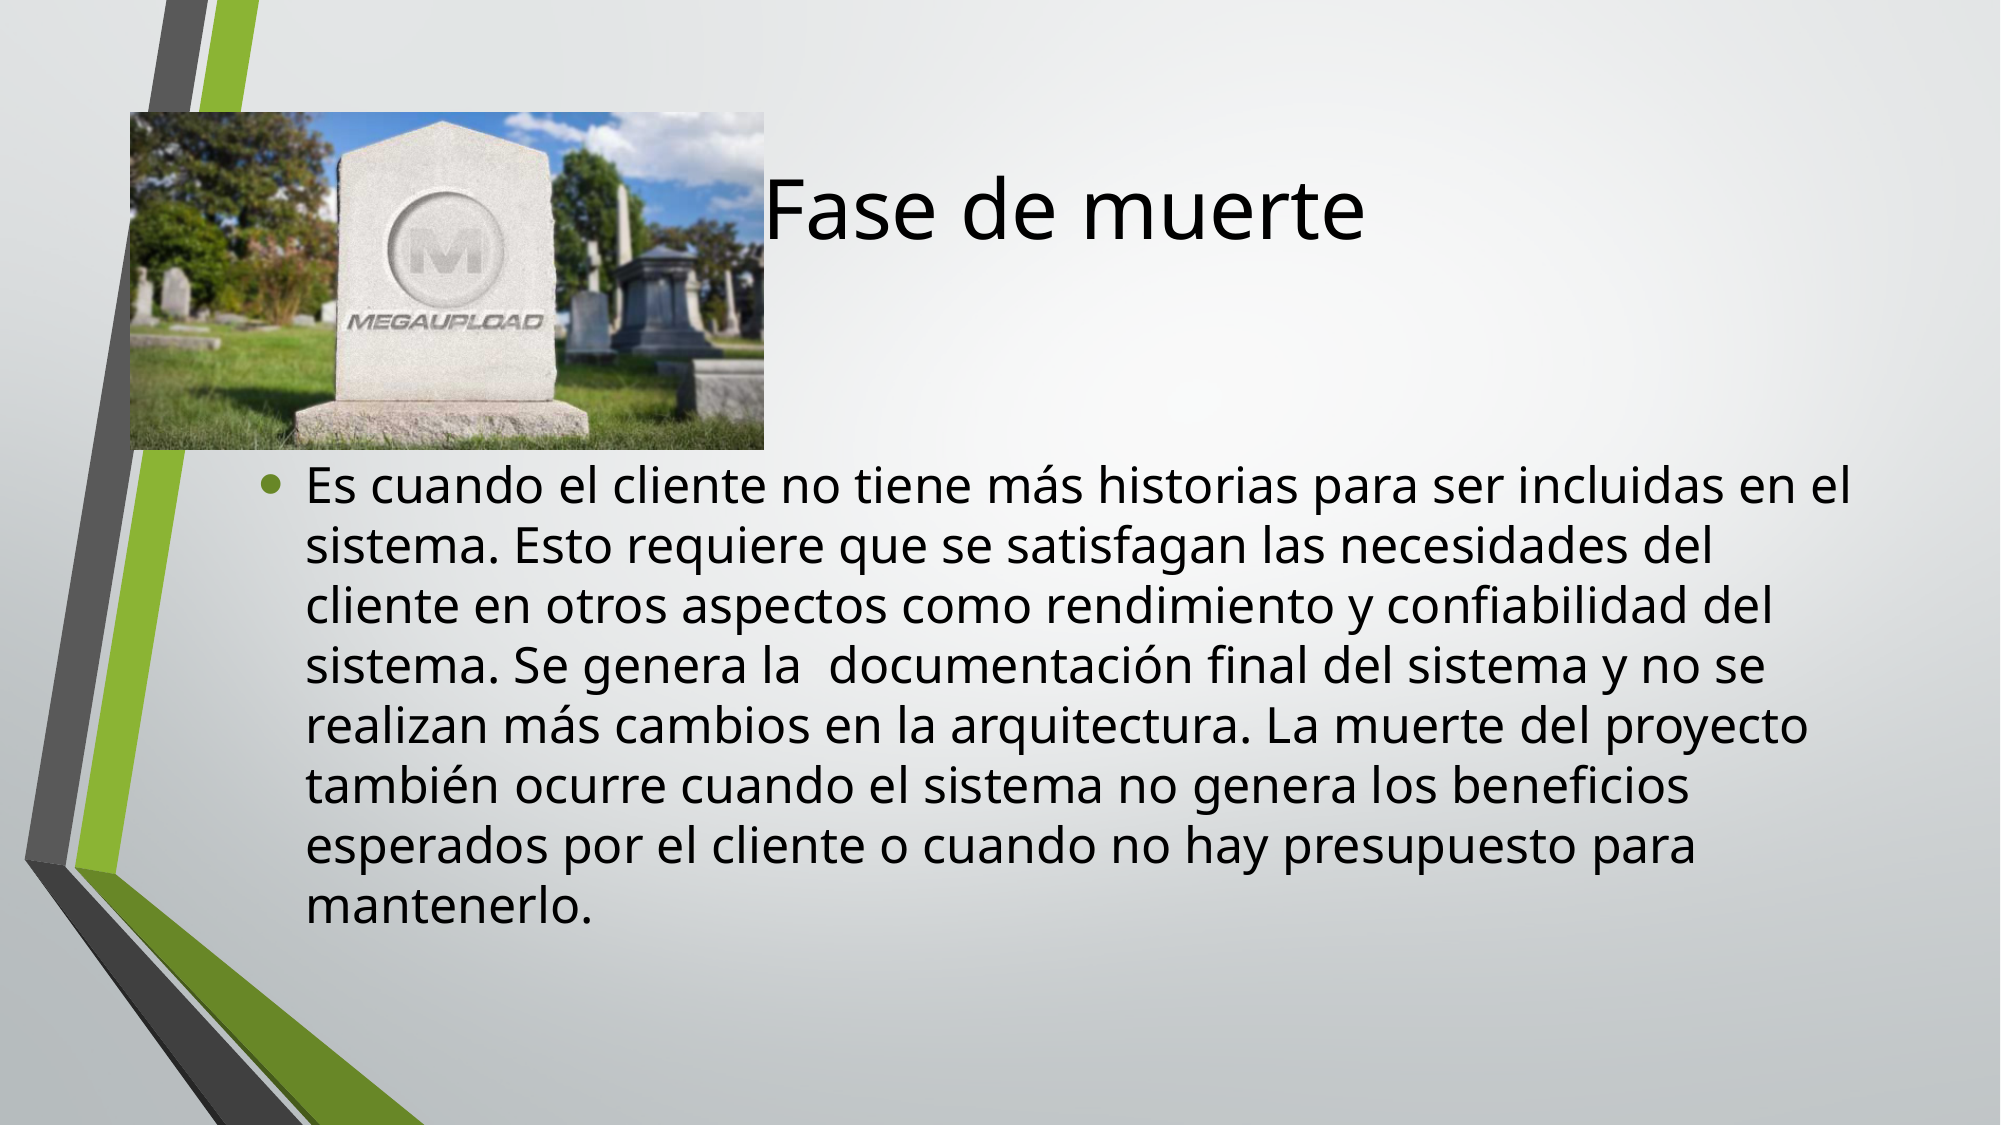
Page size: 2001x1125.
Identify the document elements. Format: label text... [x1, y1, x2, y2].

title Fase de muerte [764, 112, 1887, 400]
picture [130, 112, 764, 450]
list Es cuando el cliente no tiene más historias para ser incluidas en el sistema. Esto requiere que se satisfagan las necesidades del cliente en otros aspectos como rendimiento y confiabilidad del sistema. Se genera la documentación final del sistema y no se realizan más cambios en la arquitectura. La muerte del proyecto también ocurre cuando el sistema no genera los beneficios esperados por el cliente o cuando no hay presupuesto para mantenerlo. [243, 437, 1887, 950]
